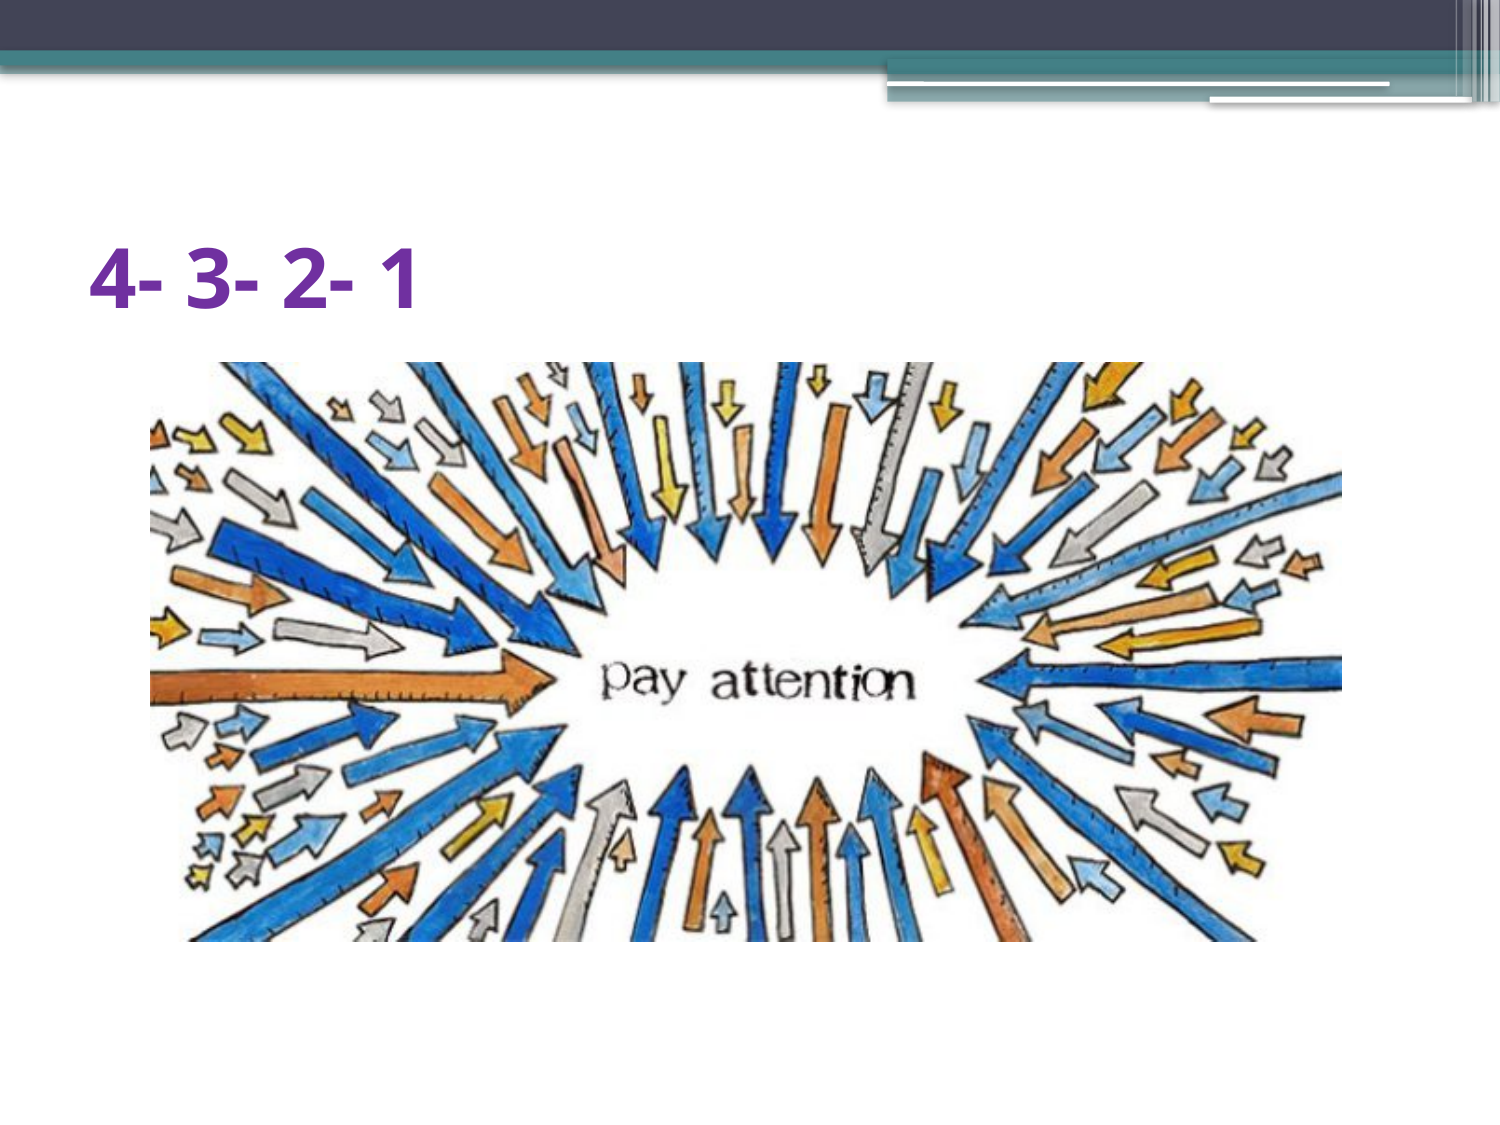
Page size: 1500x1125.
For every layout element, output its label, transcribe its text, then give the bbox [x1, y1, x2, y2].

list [149, 362, 1342, 942]
title 4- 3- 2- 1 [75, 187, 1425, 363]
